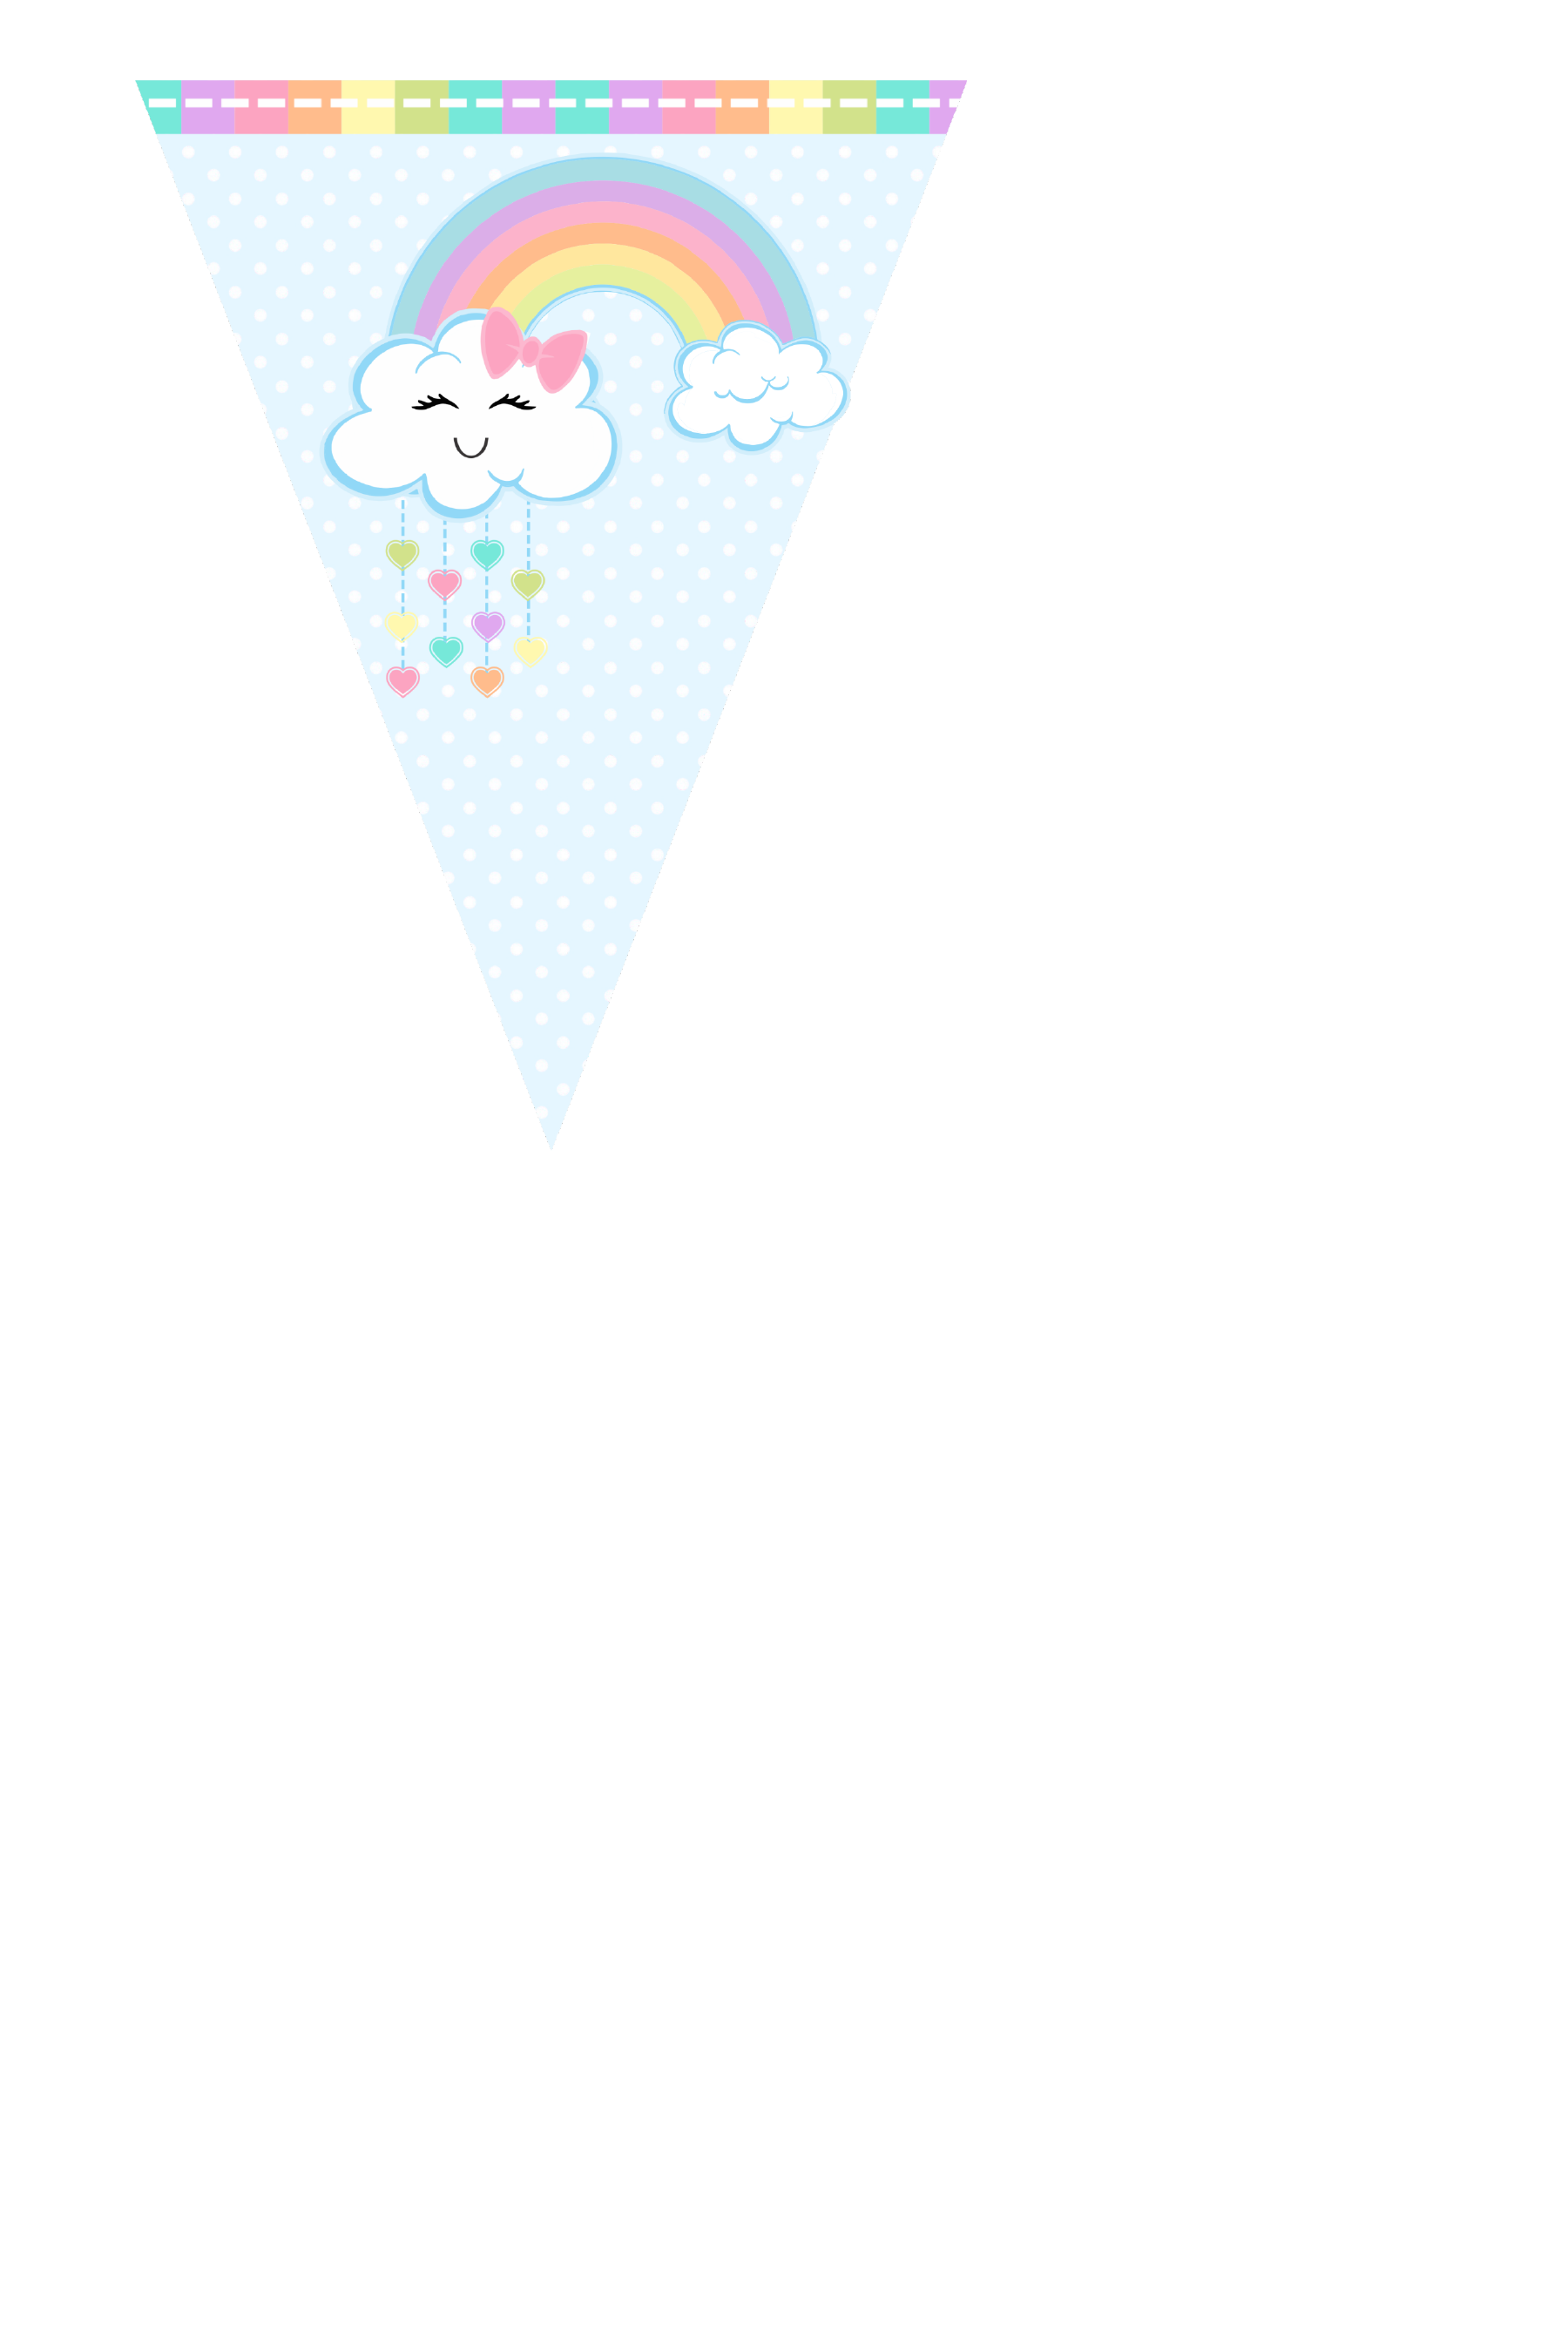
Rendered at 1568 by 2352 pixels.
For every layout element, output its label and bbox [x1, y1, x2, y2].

picture [135, 80, 967, 1151]
